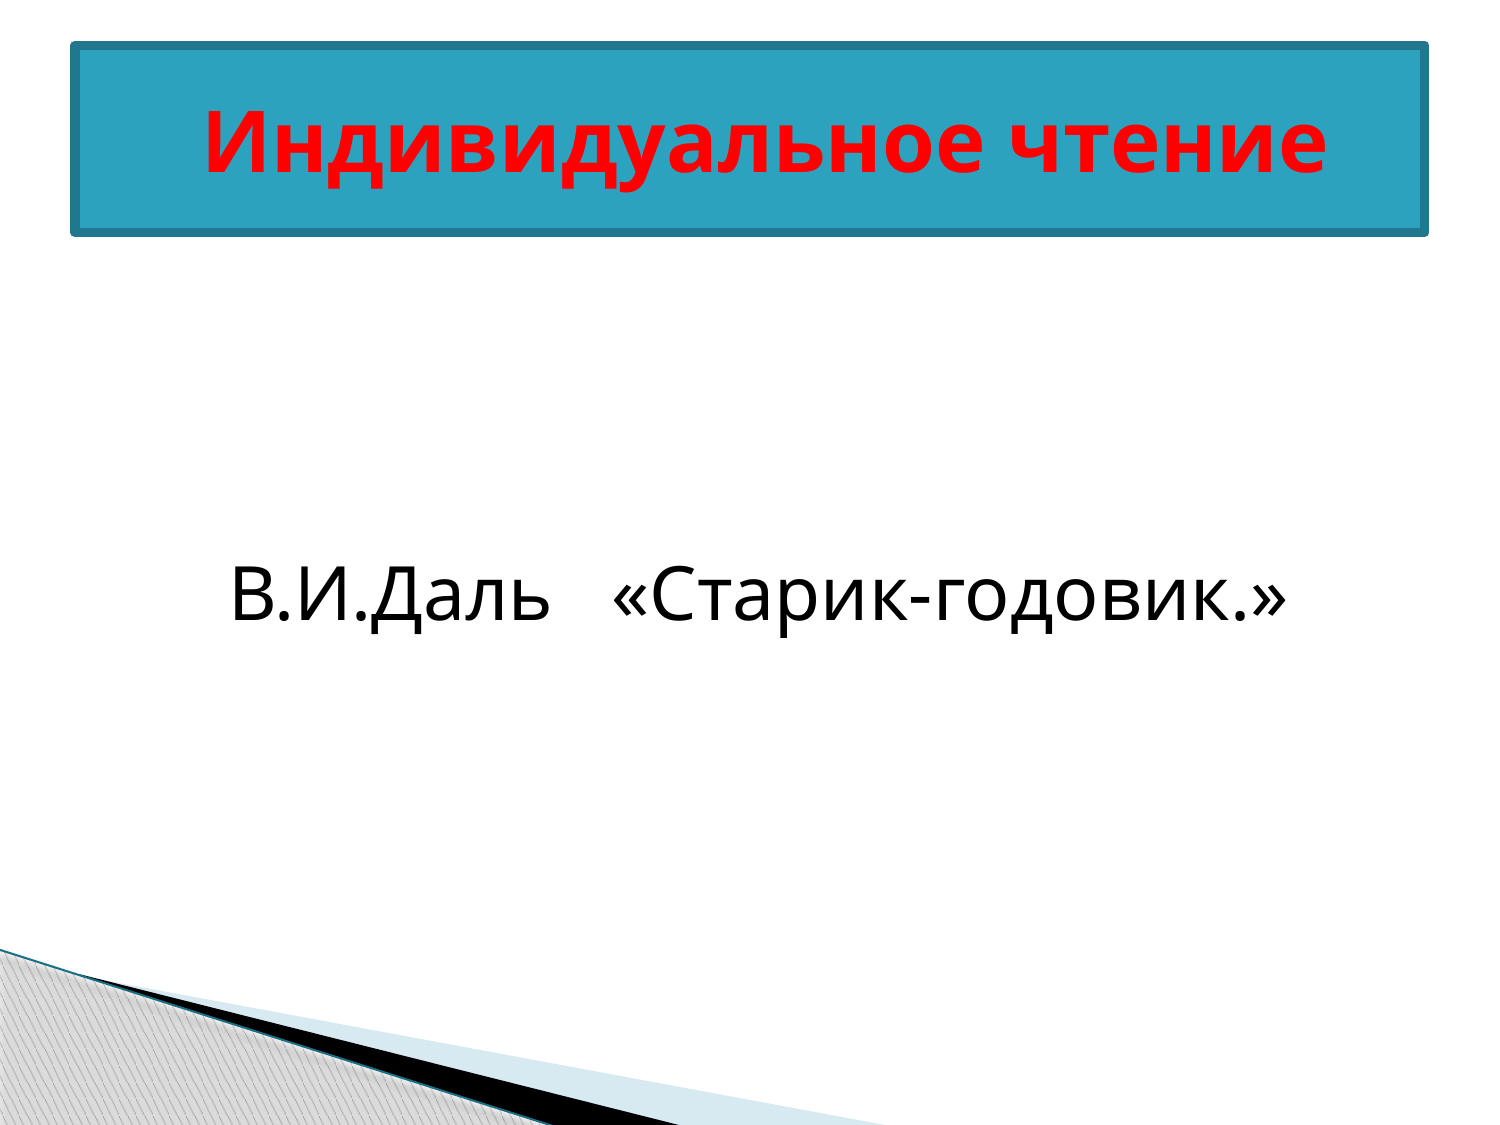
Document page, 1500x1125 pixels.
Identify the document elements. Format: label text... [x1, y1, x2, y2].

list В.И.Даль «Старик-годовик.» [75, 243, 1425, 986]
title Индивидуальное чтение [70, 41, 1429, 237]
